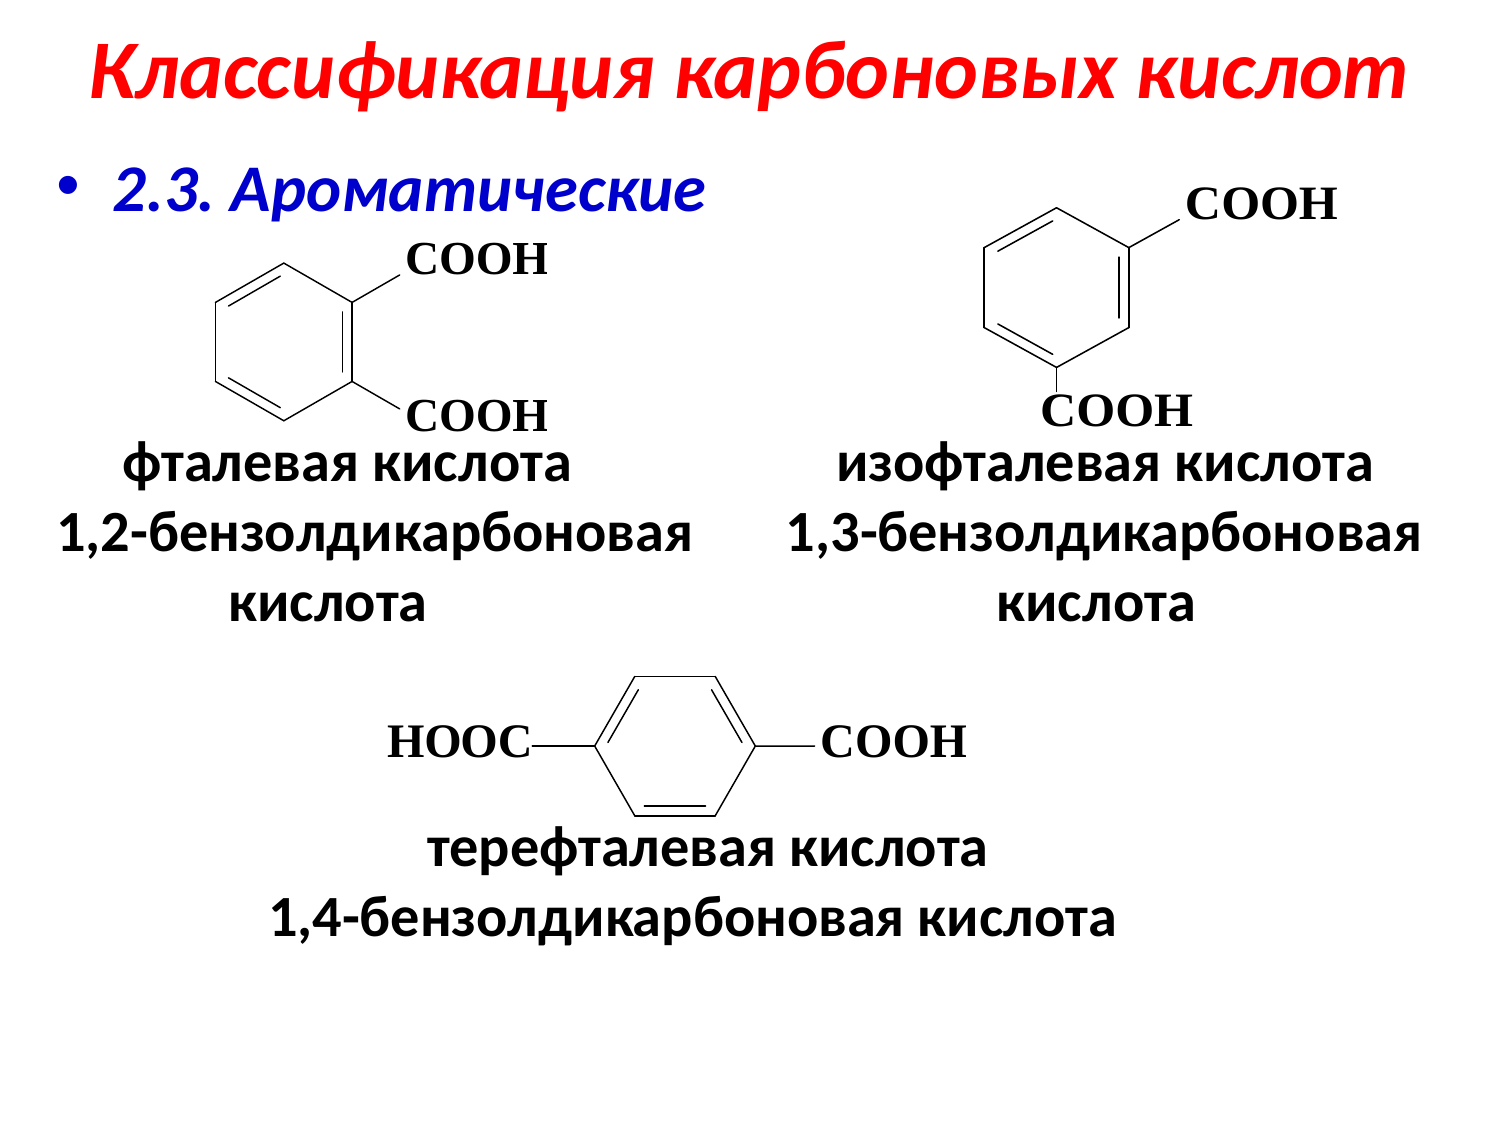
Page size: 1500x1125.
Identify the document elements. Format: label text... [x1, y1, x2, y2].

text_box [206, 237, 547, 448]
list 2.3. Ароматические фталевая кислота изофталевая кислота 1,2-бензолдикарбоновая 1,3-бензолдикарбоновая кислота кислота терефталевая кислота 1,4-бензолдикарбоновая кислота [41, 136, 1471, 1083]
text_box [965, 172, 1345, 452]
title Классификация карбоновых кислот [0, 18, 1500, 112]
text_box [386, 667, 966, 825]
